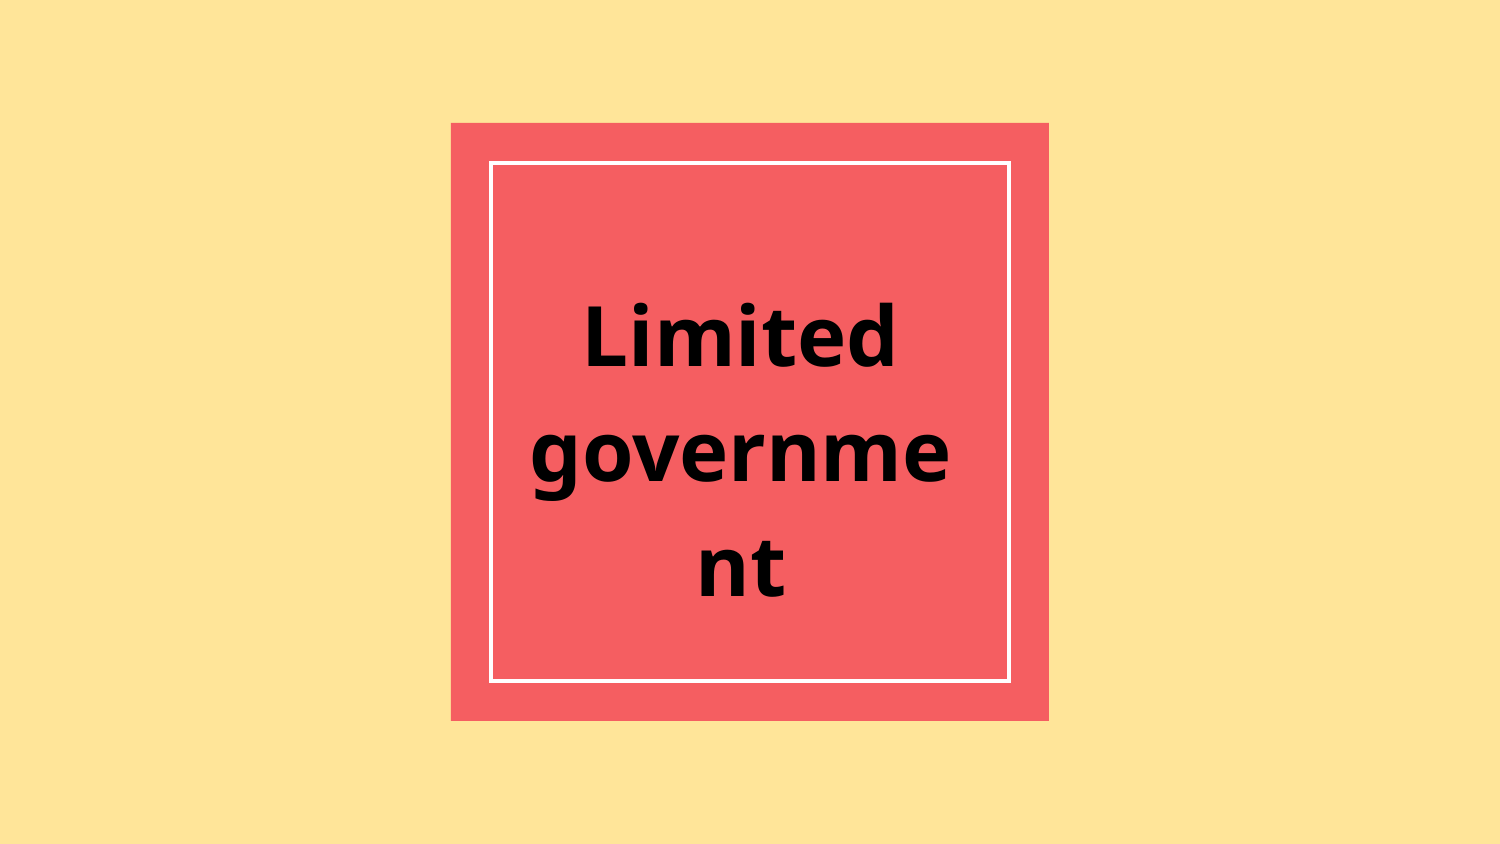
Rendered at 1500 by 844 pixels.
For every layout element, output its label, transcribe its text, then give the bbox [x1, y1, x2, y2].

title Limited government [498, 310, 983, 571]
